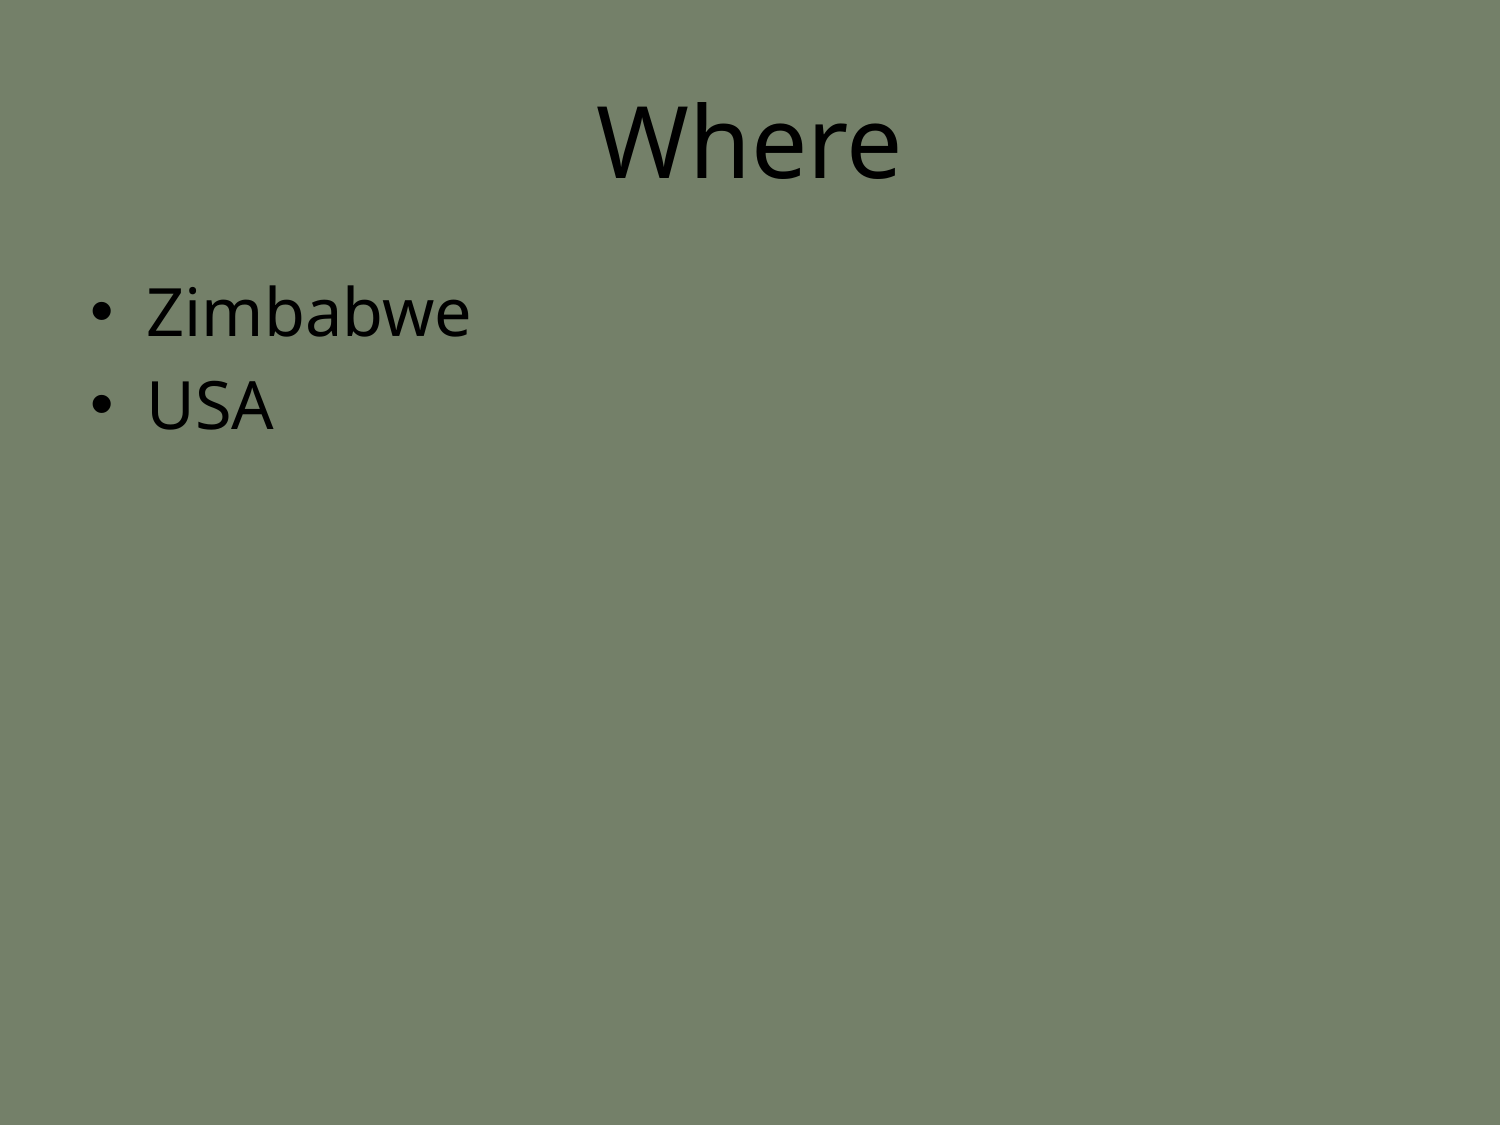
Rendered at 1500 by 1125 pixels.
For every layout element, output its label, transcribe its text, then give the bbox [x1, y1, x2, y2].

title Where [75, 45, 1425, 233]
list Zimbabwe USA [75, 262, 1425, 1005]
